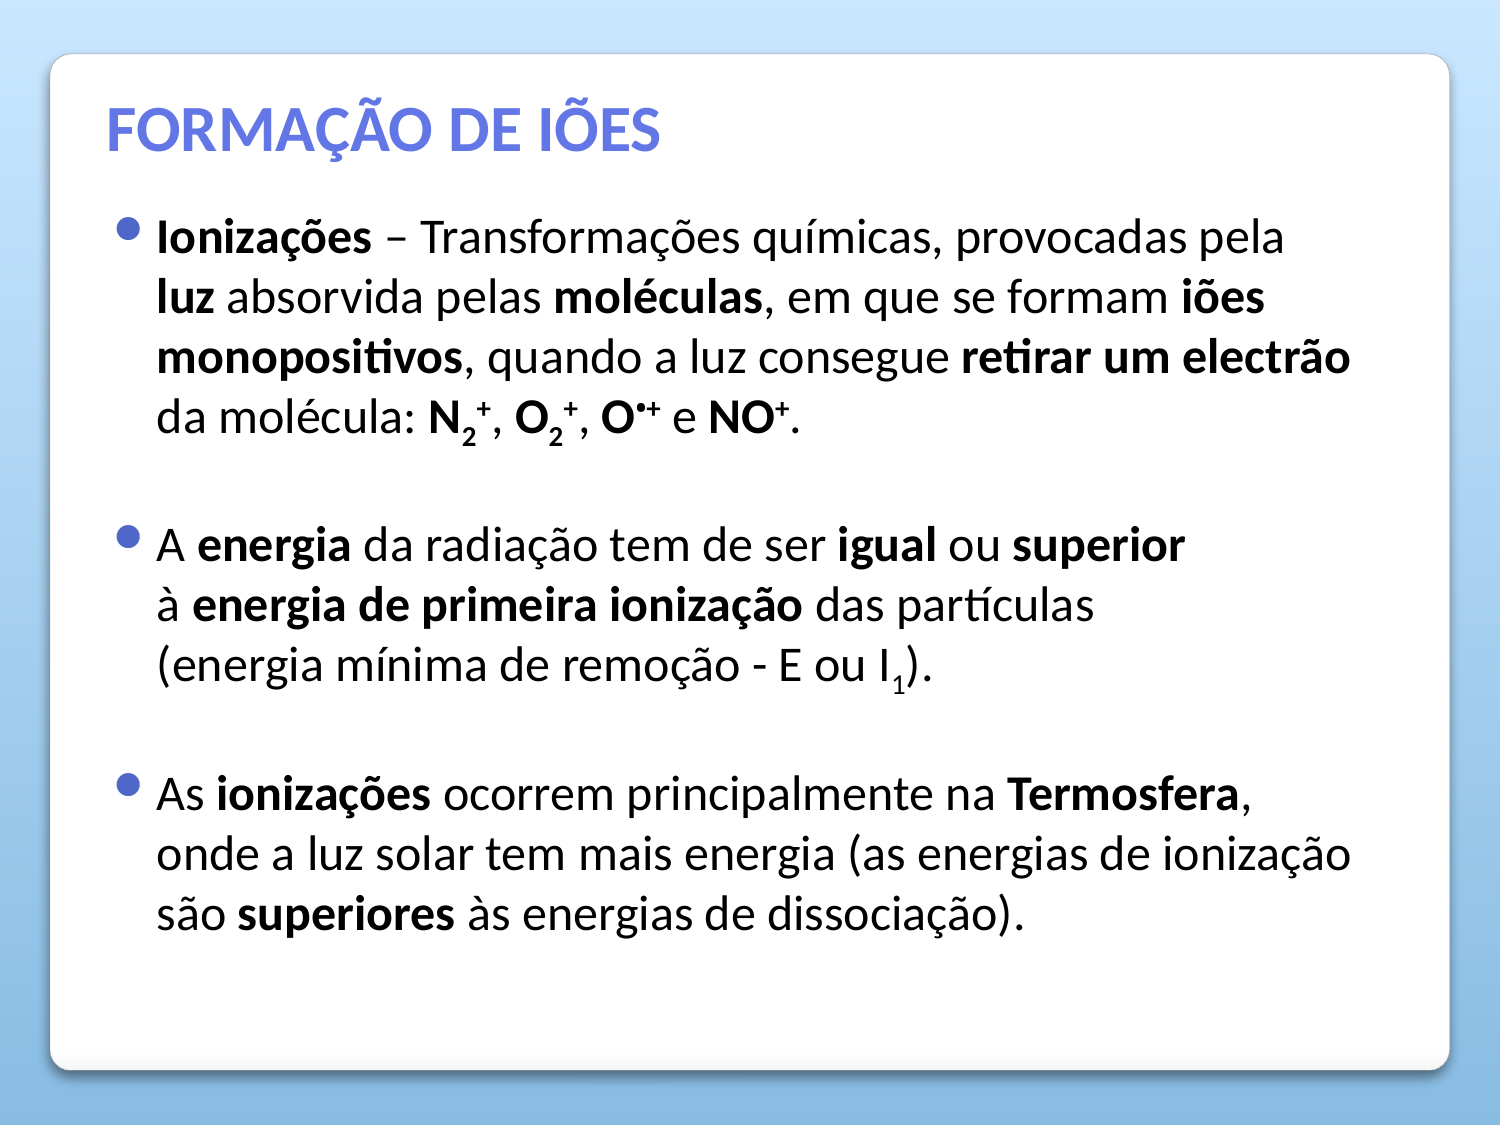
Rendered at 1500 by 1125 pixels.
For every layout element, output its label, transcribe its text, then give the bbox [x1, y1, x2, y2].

text_box FORMAÇÃO DE IÕES [76, 78, 1412, 173]
text_box Ionizações – Transformações químicas, provocadas pela luz absorvida pelas moléculas, em que se formam iões monopositivos, quando a luz consegue retirar um electrão da molécula: N2+, O2+, O•+ e NO+. A energia da radiação tem de ser igual ou superior à energia de primeira ionização das partículas (energia mínima de remoção - E ou I1). As ionizações ocorrem principalmente na Termosfera, onde a luz solar tem mais energia (as energias de ionização são superiores às energias de dissociação). [98, 196, 1424, 1017]
